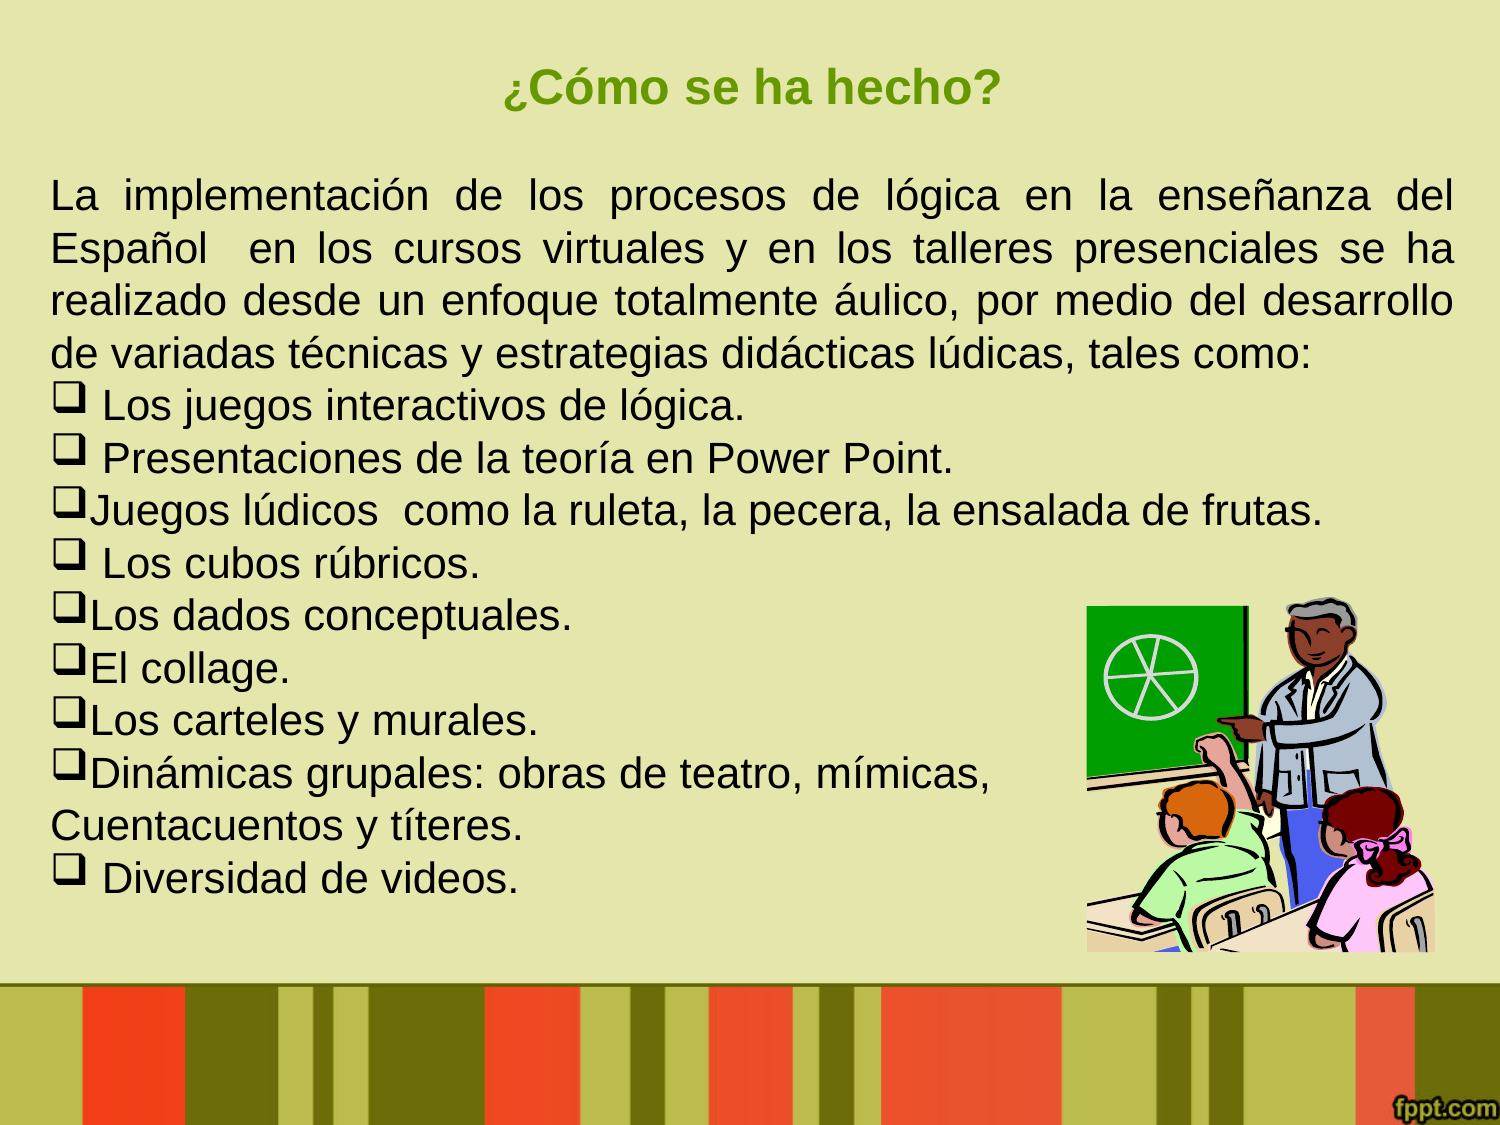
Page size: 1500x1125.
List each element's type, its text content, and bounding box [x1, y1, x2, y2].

text_box ¿Cómo se ha hecho? La implementación de los procesos de lógica en la enseñanza del Español en los cursos virtuales y en los talleres presenciales se ha realizado desde un enfoque totalmente áulico, por medio del desarrollo de variadas técnicas y estrategias didácticas lúdicas, tales como: Los juegos interactivos de lógica. Presentaciones de la teoría en Power Point. Juegos lúdicos como la ruleta, la pecera, la ensalada de frutas. Los cubos rúbricos. Los dados conceptuales. El collage. Los carteles y murales. Dinámicas grupales: obras de teatro, mímicas, Cuentacuentos y títeres. Diversidad de videos. [35, 46, 1471, 910]
picture [0, 0, 1500, 1125]
